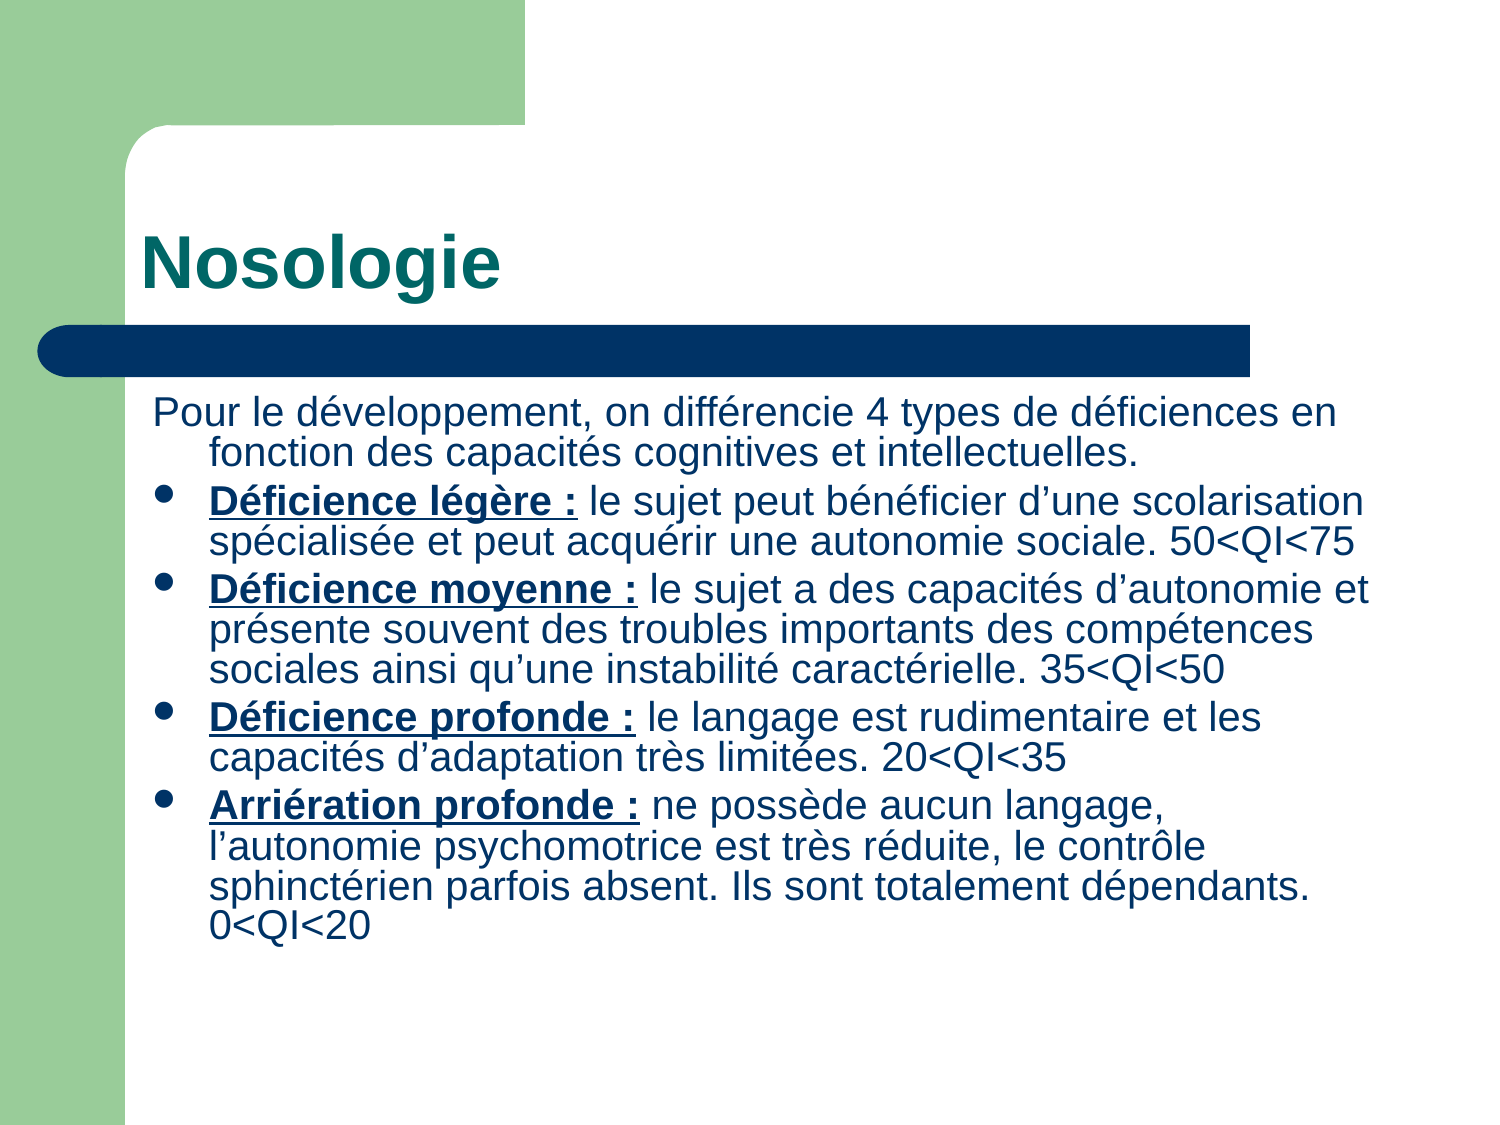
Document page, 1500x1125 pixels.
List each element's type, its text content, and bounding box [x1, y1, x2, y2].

list Pour le développement, on différencie 4 types de déficiences en fonction des capacités cognitives et intellectuelles. Déficience légère : le sujet peut bénéficier d’une scolarisation spécialisée et peut acquérir une autonomie sociale. 50<QI<75 Déficience moyenne : le sujet a des capacités d’autonomie et présente souvent des troubles importants des compétences sociales ainsi qu’une instabilité caractérielle. 35<QI<50 Déficience profonde : le langage est rudimentaire et les capacités d’adaptation très limitées. 20<QI<35 Arriération profonde : ne possède aucun langage, l’autonomie psychomotrice est très réduite, le contrôle sphinctérien parfois absent. Ils sont totalement dépendants. 0<QI<20 [137, 387, 1400, 999]
title Nosologie [125, 125, 1425, 313]
